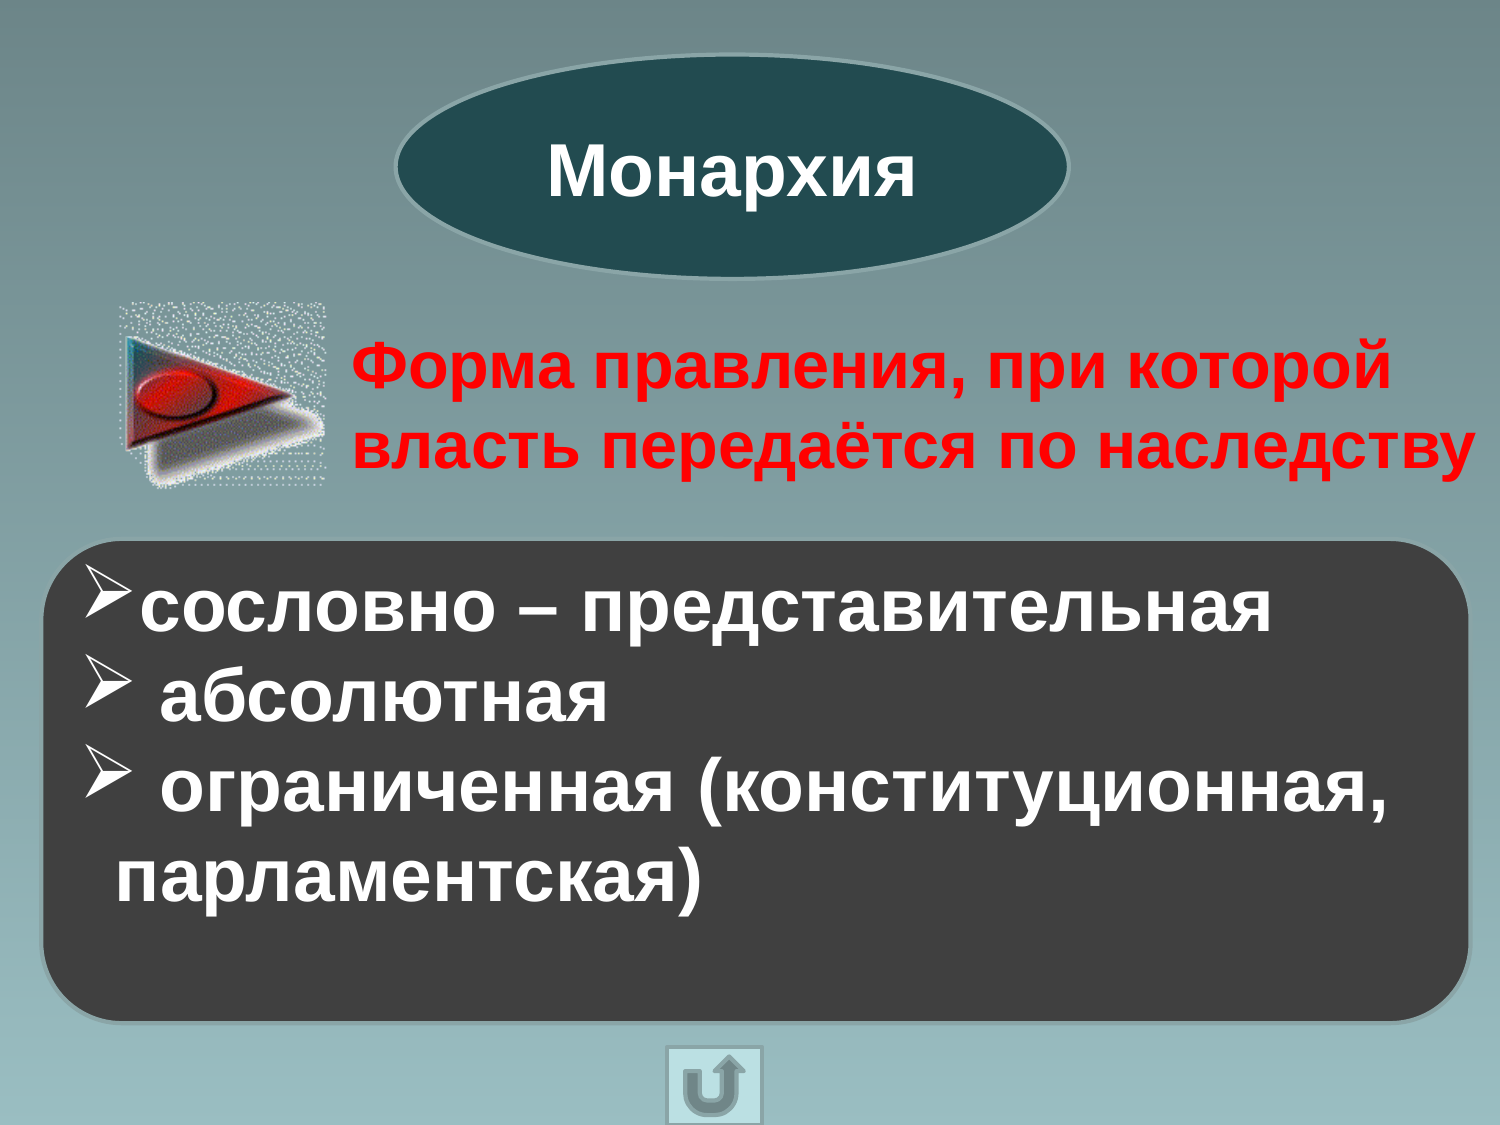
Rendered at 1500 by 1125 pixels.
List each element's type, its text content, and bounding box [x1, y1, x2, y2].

text_box Форма правления, при которой власть передаётся по наследству [336, 314, 1500, 490]
text_box Монархия [393, 52, 1071, 282]
text_box [665, 1045, 764, 1125]
text_box сословно – представительная абсолютная ограниченная (конституционная, парламентская) [39, 536, 1473, 1026]
picture [111, 302, 328, 519]
